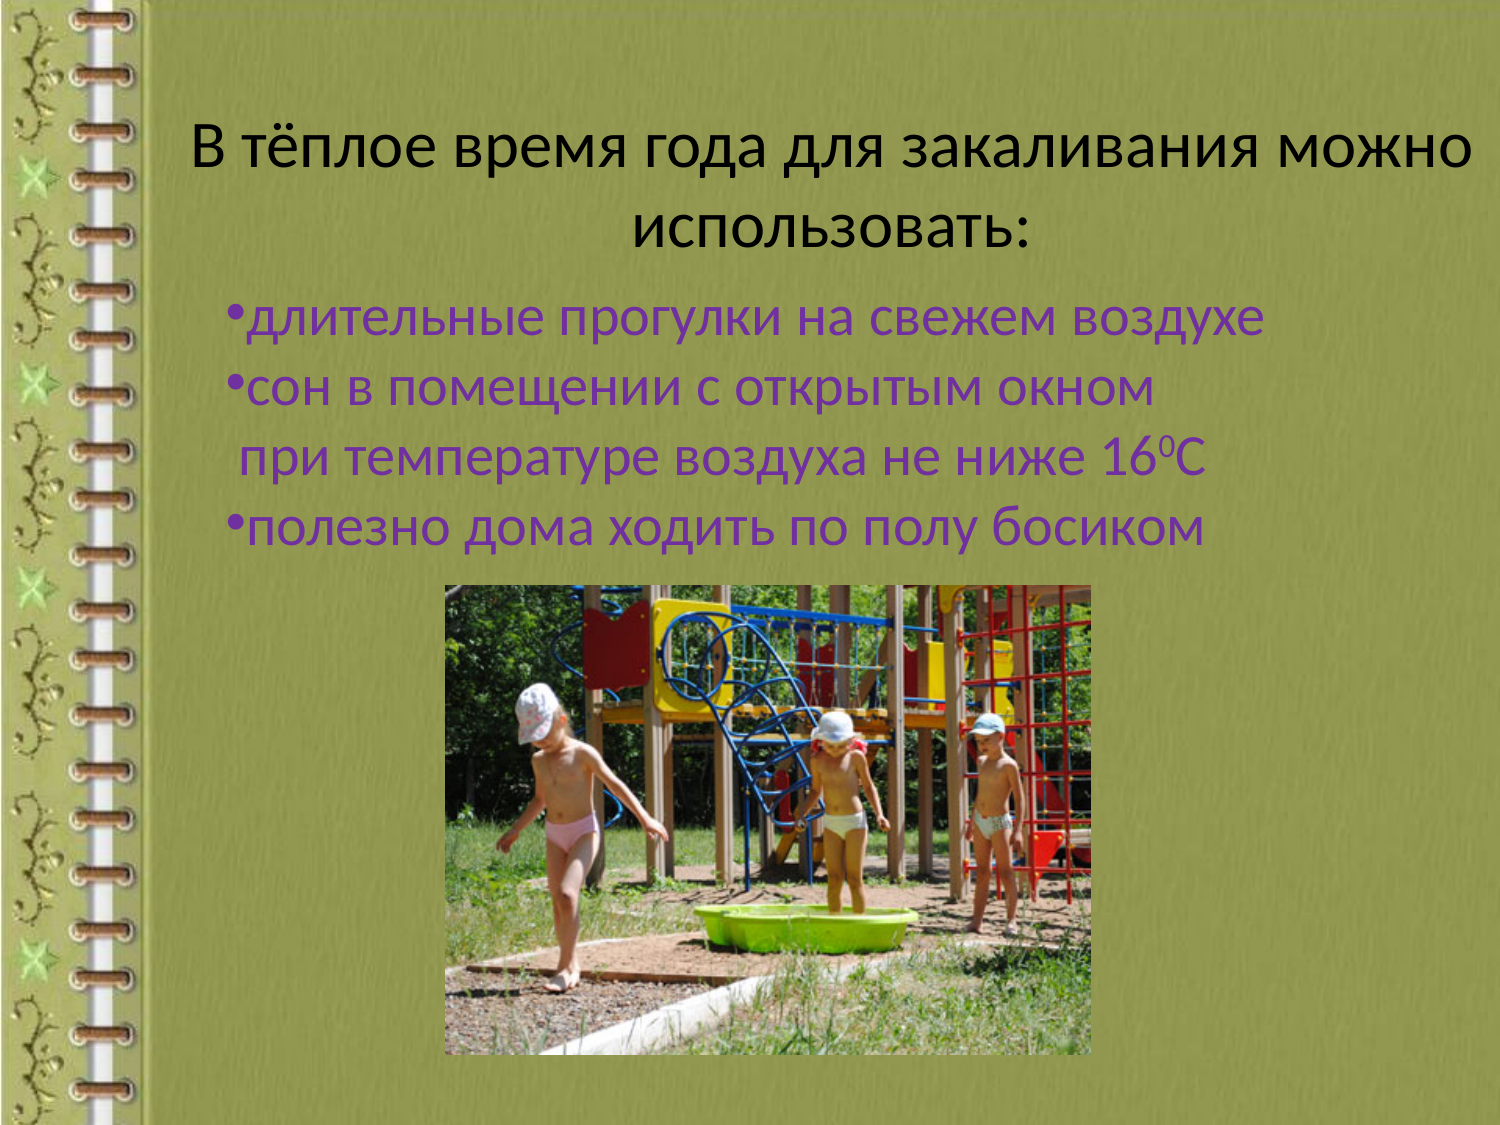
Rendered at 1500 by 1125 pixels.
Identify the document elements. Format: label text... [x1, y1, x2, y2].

text_box В тёплое время года для закаливания можно использовать: [163, 93, 1500, 269]
picture [0, 0, 1500, 1125]
text_box длительные прогулки на свежем воздухе сон в помещении с открытым окном при температуре воздуха не ниже 160С полезно дома ходить по полу босиком [210, 269, 1395, 565]
